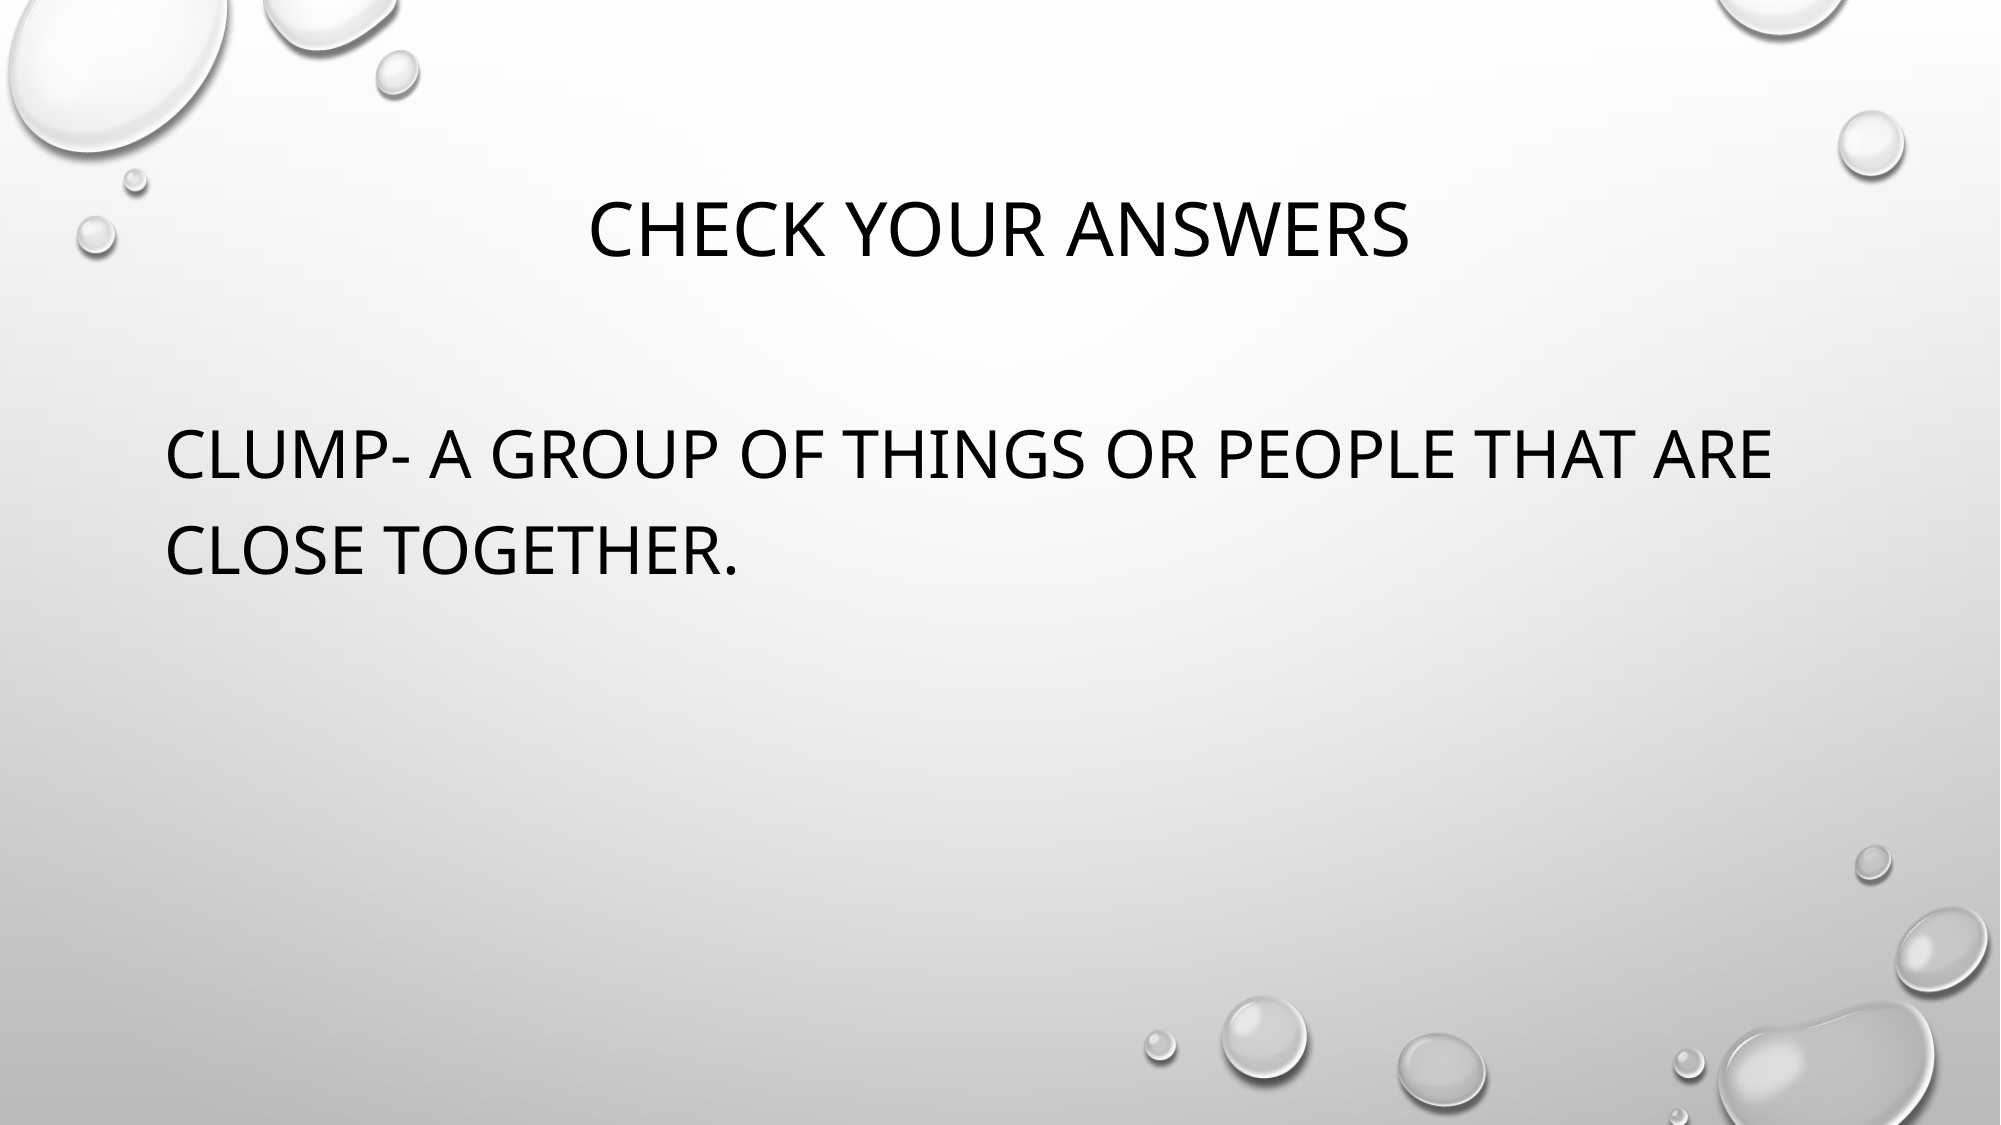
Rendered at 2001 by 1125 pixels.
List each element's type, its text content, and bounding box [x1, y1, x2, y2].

picture [0, 0, 2000, 1125]
list Clump- a group of things or people that are close together. [149, 388, 1850, 950]
title Check your answers [149, 101, 1851, 364]
